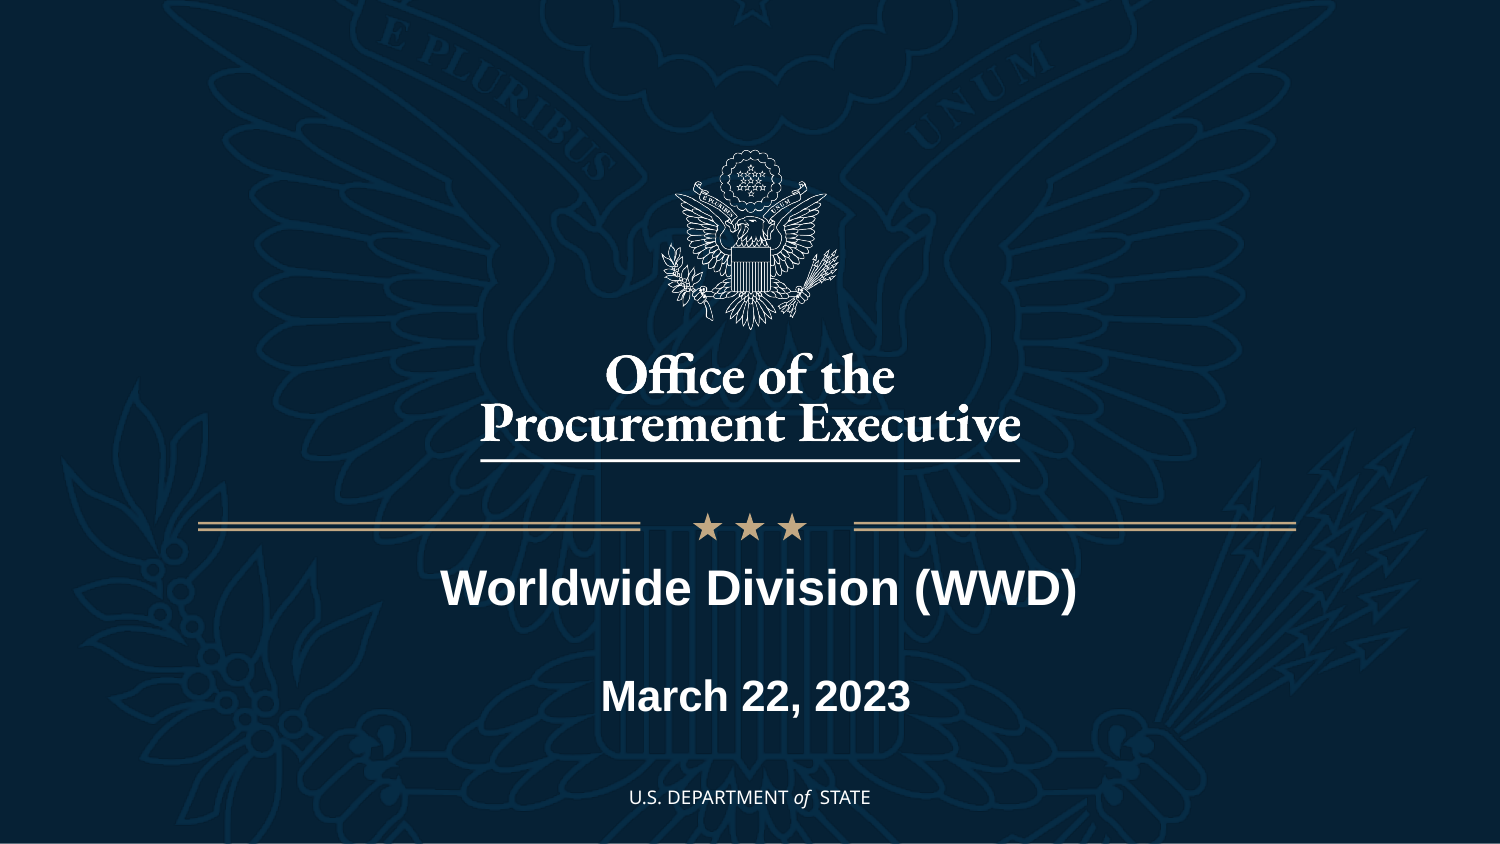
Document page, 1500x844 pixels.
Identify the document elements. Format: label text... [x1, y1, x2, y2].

picture [44, 0, 1442, 844]
subtitle Worldwide Division (WWD) March 22, 2023 [225, 484, 1275, 582]
